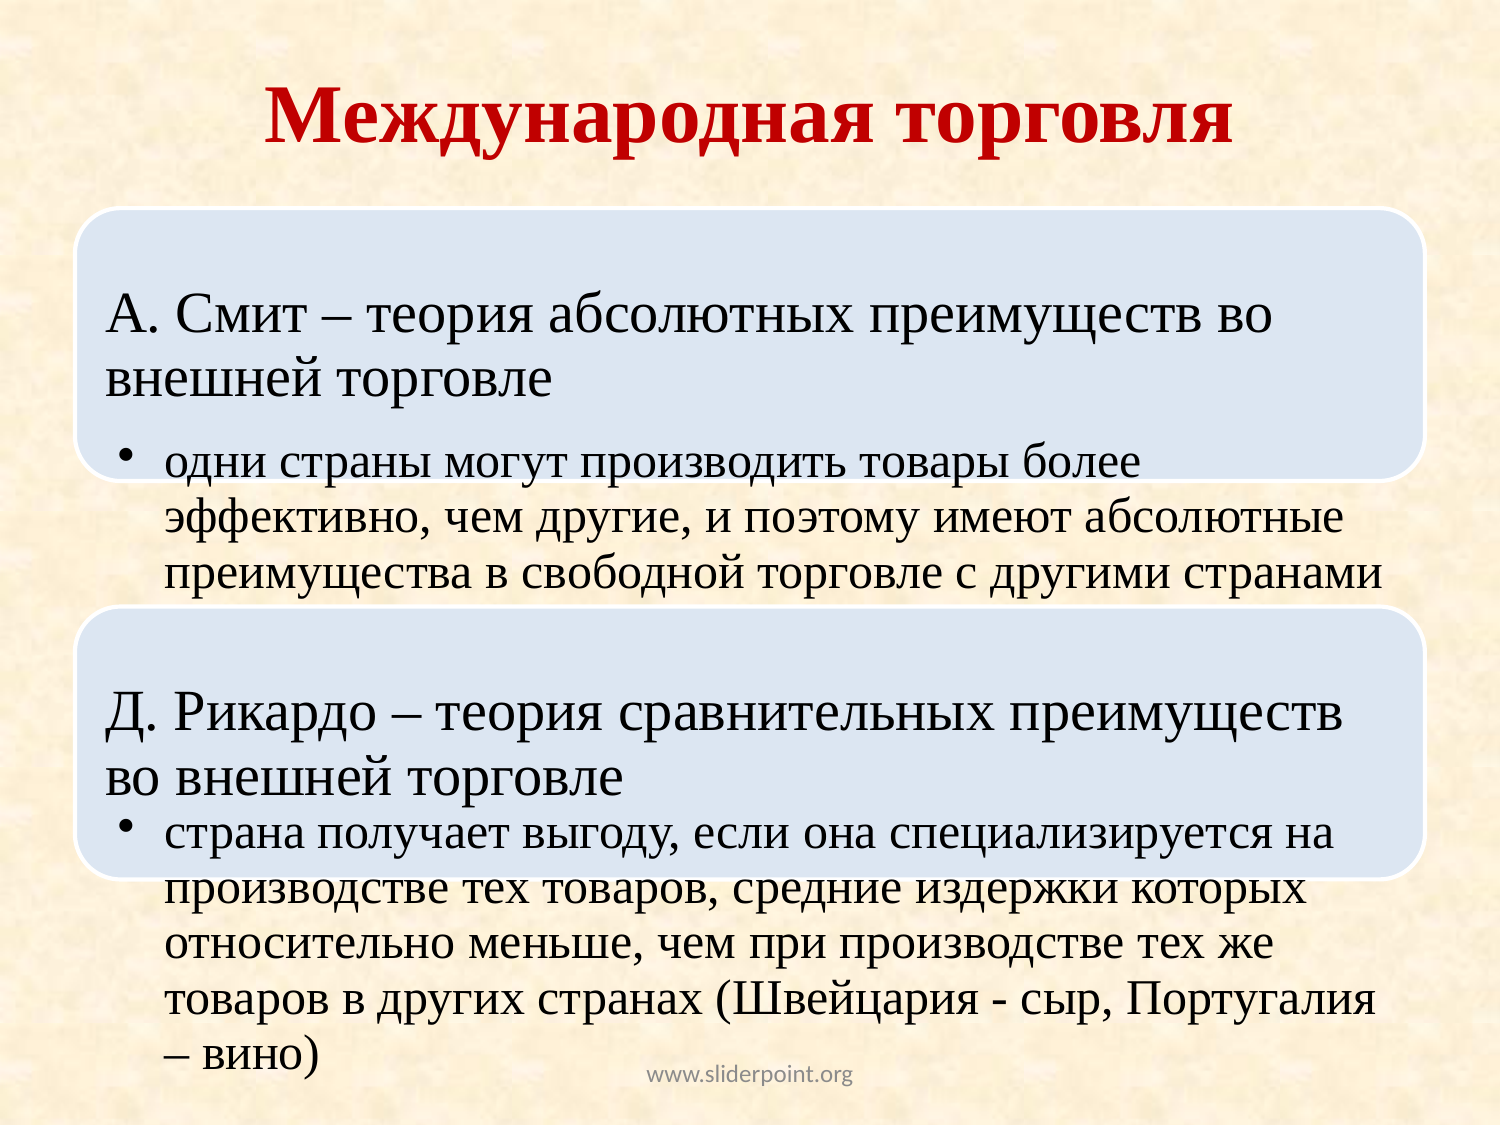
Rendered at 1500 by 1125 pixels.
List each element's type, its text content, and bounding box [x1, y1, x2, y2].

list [74, 207, 1426, 1006]
footer www.sliderpoint.org [512, 1042, 988, 1103]
title Международная торговля [75, 45, 1425, 173]
picture [0, 0, 1500, 1125]
